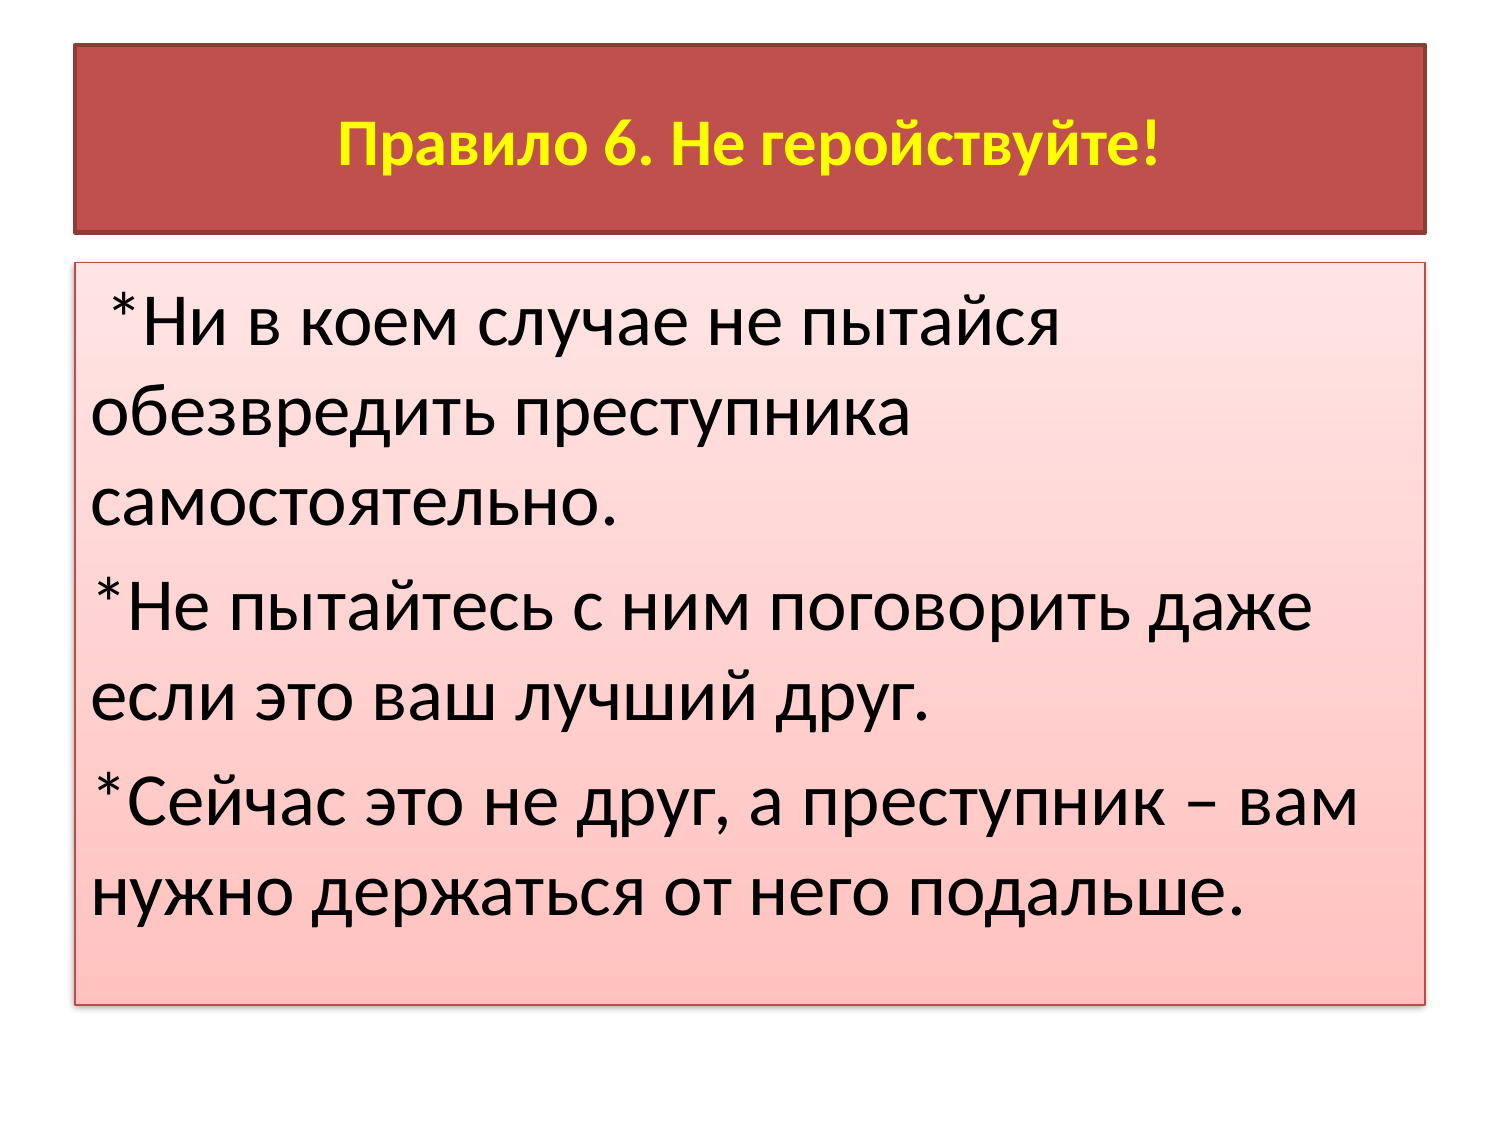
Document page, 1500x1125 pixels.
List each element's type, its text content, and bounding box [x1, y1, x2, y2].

list *Ни в коем случае не пытайся обезвредить преступника самостоятельно. *Не пытайтесь с ним поговорить даже если это ваш лучший друг. *Сейчас это не друг, а преступник – вам нужно держаться от него подальше. [74, 262, 1426, 1006]
title Правило 6. Не геройствуйте! [73, 43, 1427, 235]
